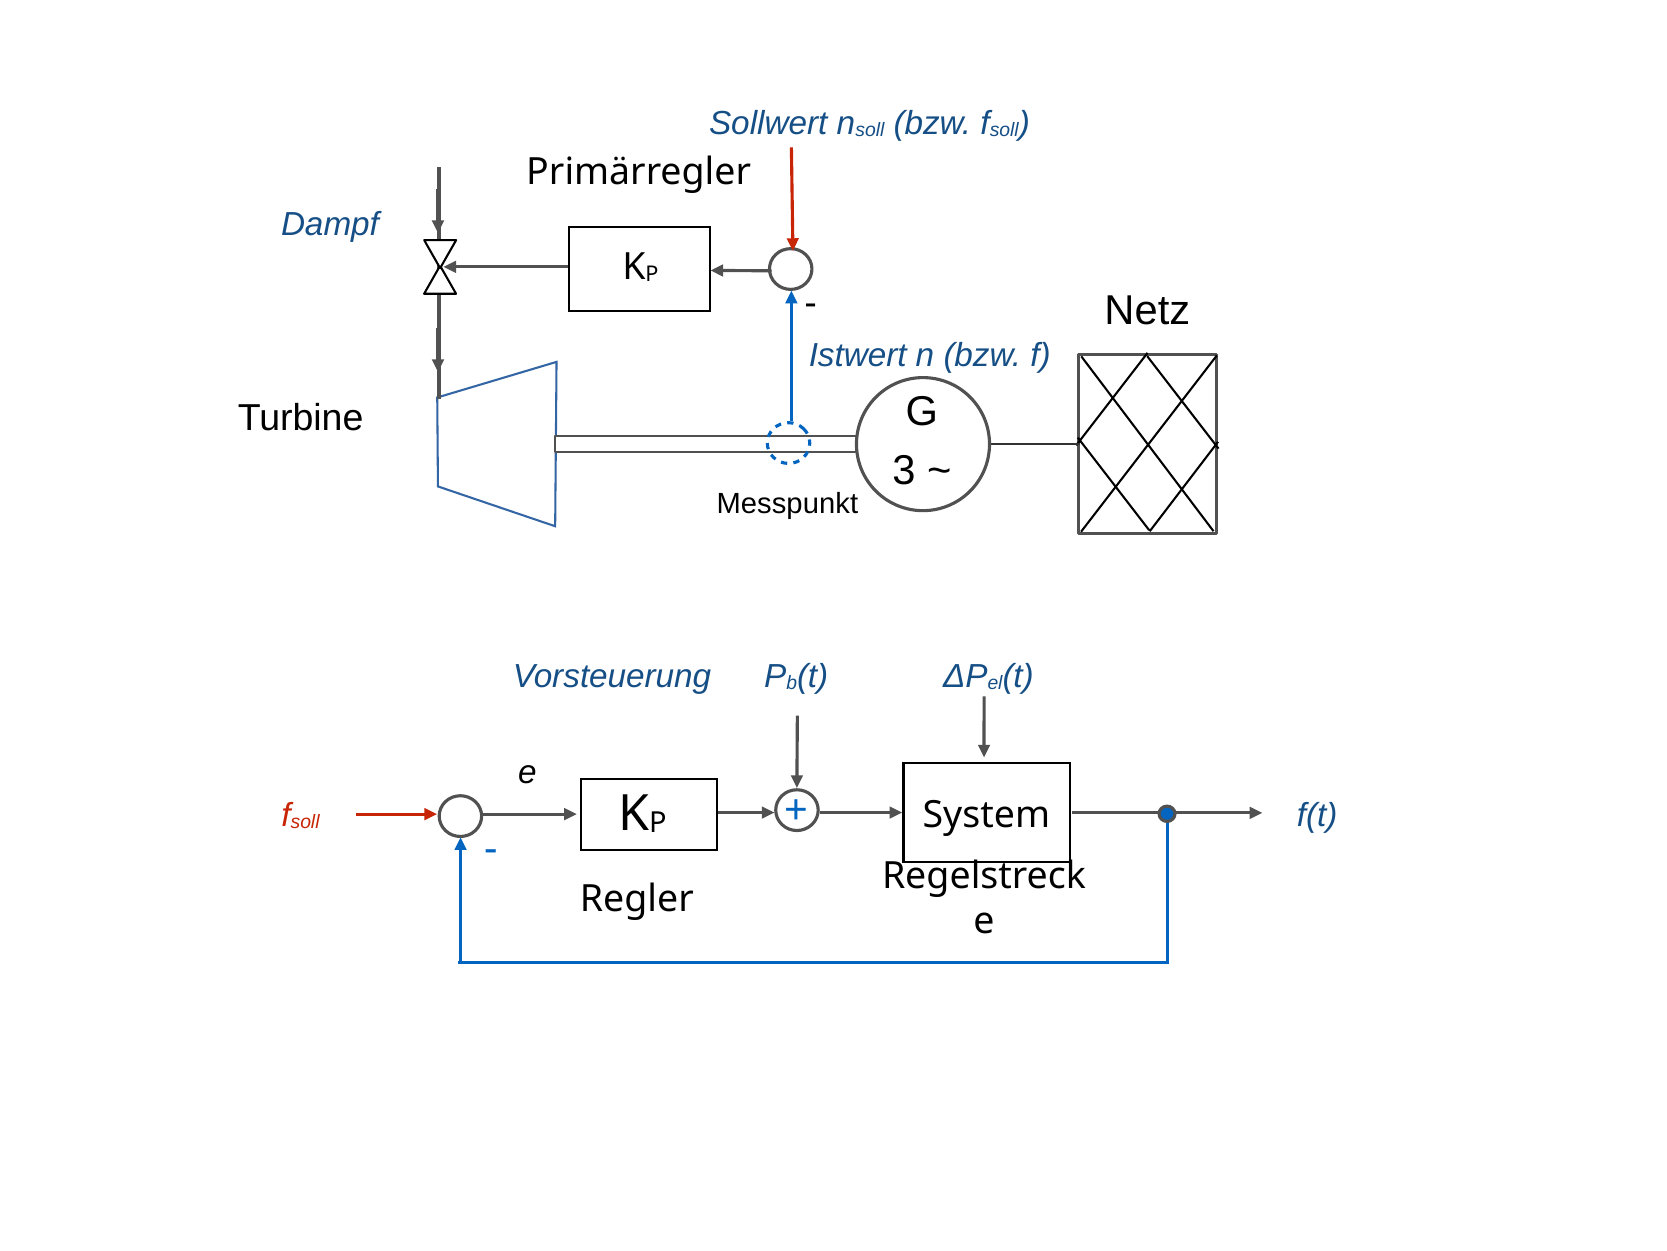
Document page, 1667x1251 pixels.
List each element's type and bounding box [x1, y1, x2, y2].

text_box [1067, 282, 1228, 333]
text_box [927, 648, 1050, 758]
text_box [258, 195, 402, 255]
text_box [486, 648, 739, 708]
text_box [748, 648, 845, 708]
text_box [356, 807, 437, 821]
text_box [439, 715, 1263, 964]
text_box [1265, 786, 1370, 846]
text_box [208, 393, 393, 439]
text_box [258, 786, 343, 846]
text_box [423, 95, 1219, 538]
